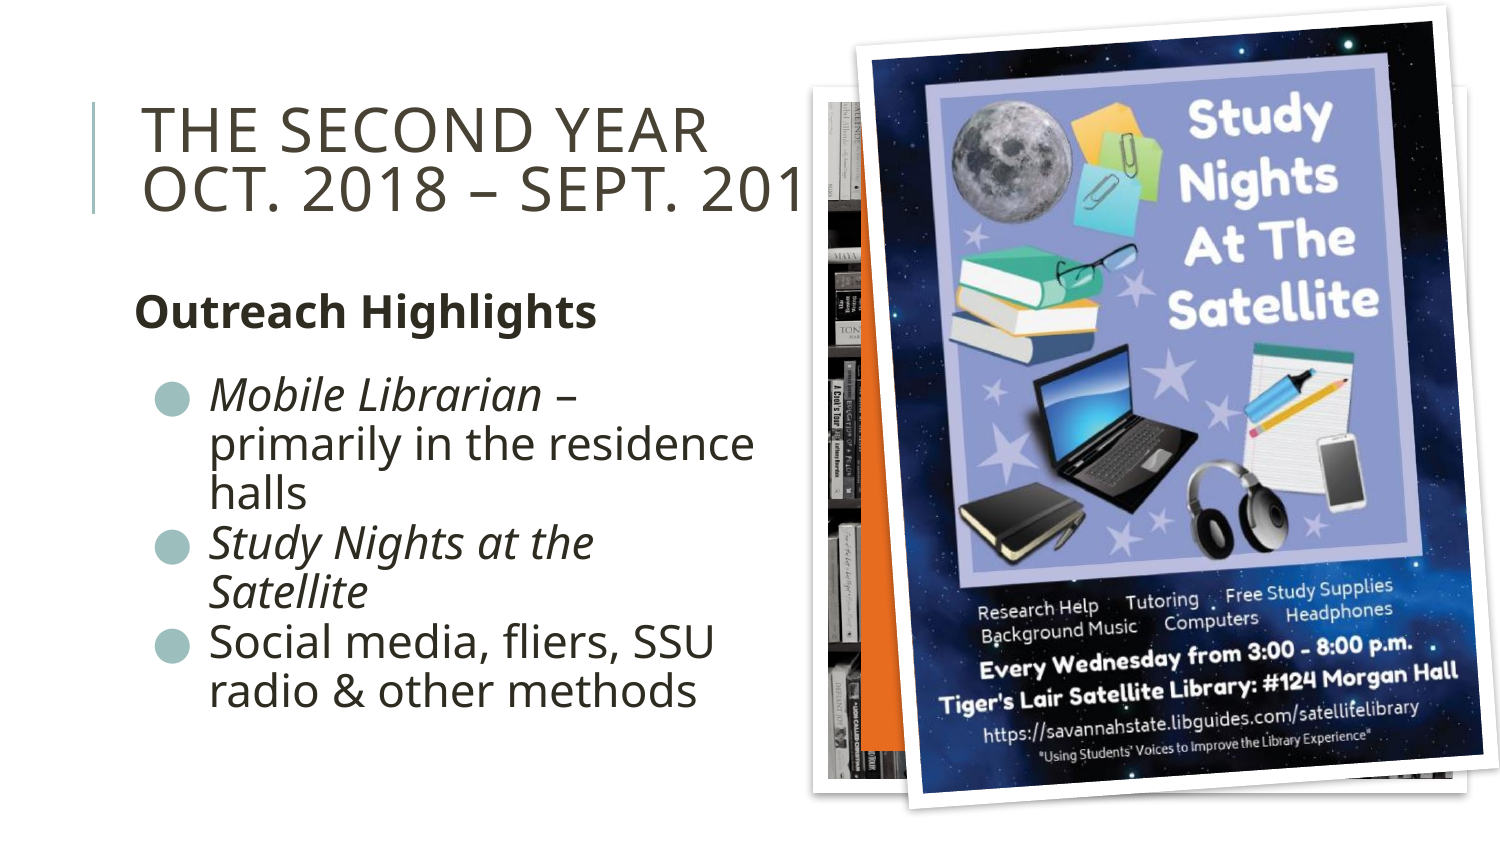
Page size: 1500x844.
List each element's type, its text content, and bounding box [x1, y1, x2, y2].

title The Second Year Oct. 2018 – Sept. 2019 [126, 71, 852, 257]
picture [827, 22, 1483, 793]
list Outreach Highlights Mobile Librarian – primarily in the residence halls Study Nights at the Satellite Social media, fliers, SSU radio & other methods [126, 281, 770, 777]
